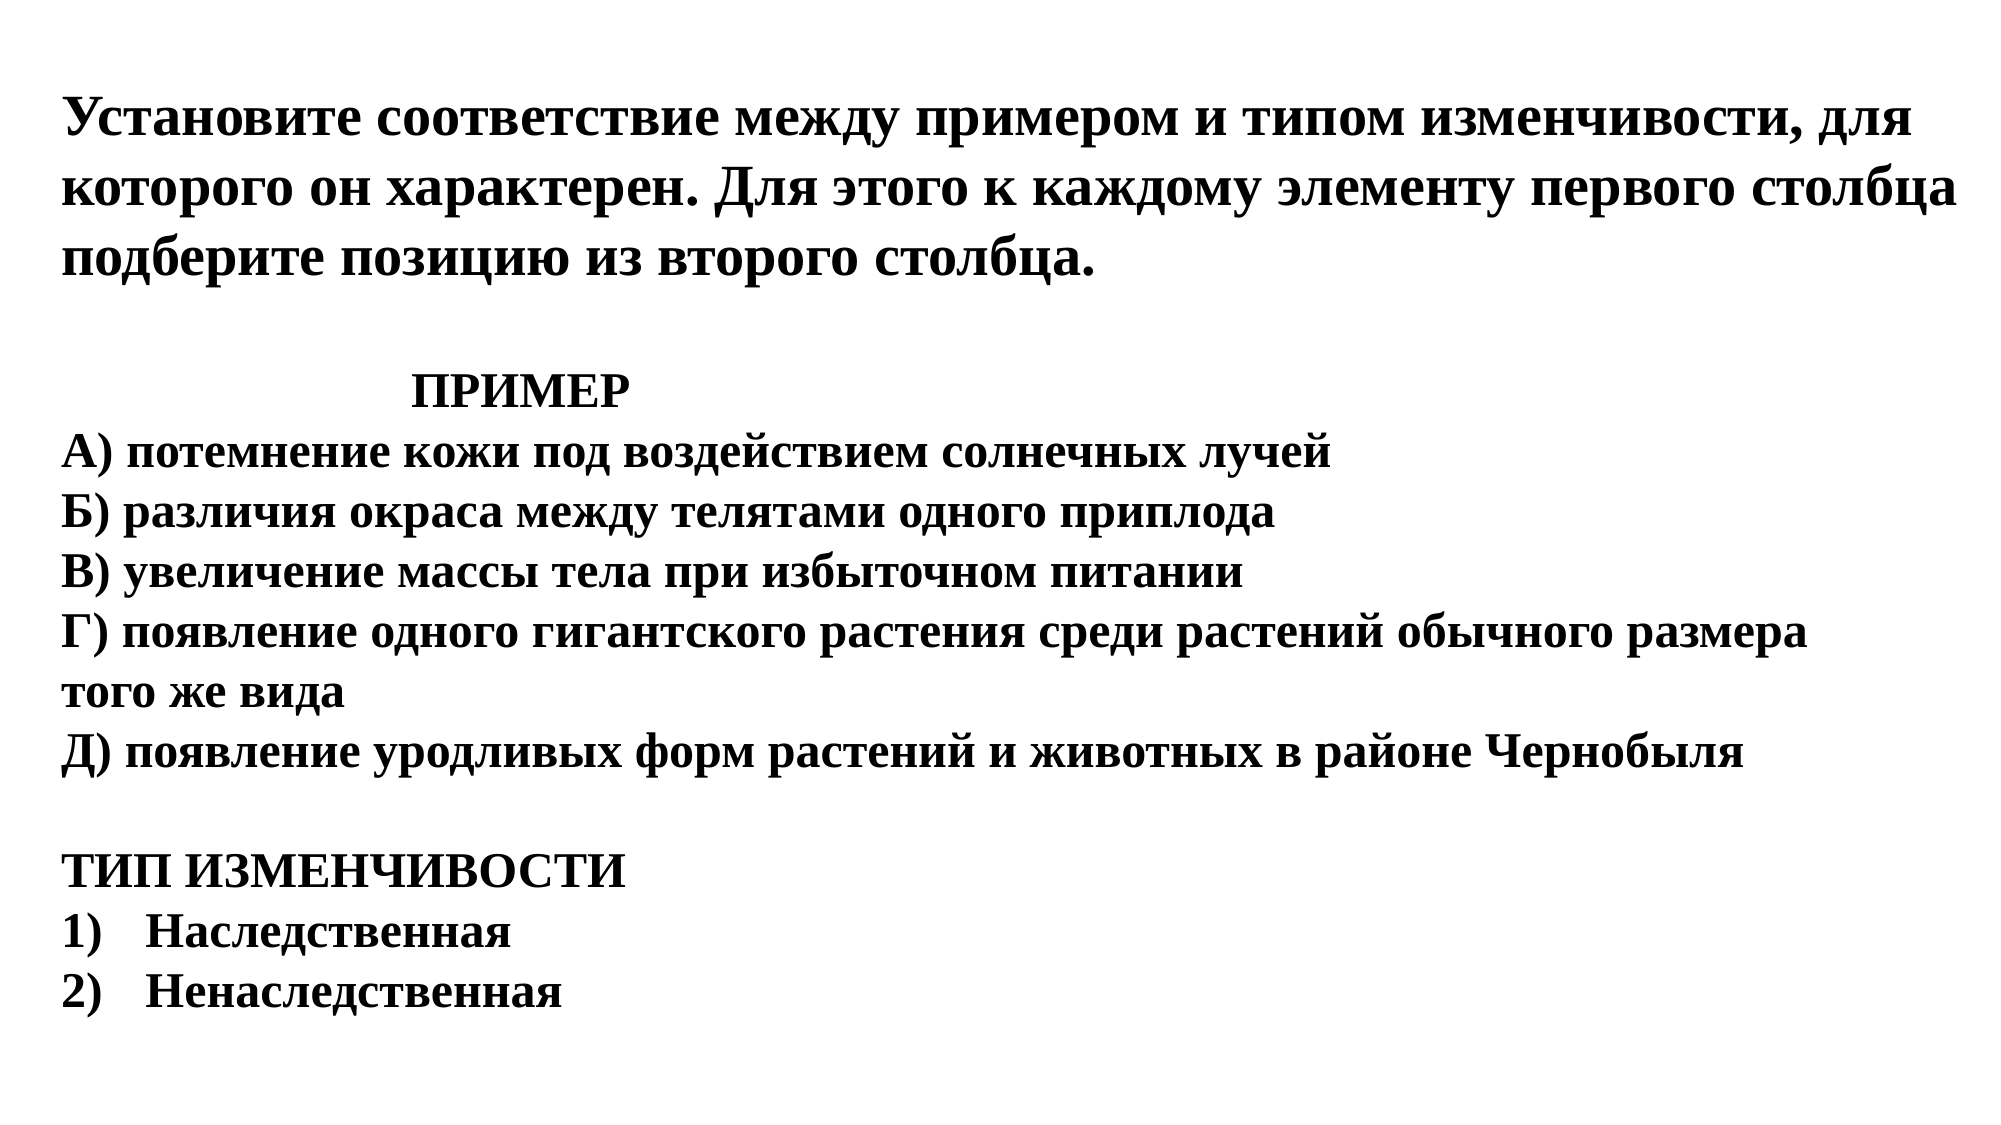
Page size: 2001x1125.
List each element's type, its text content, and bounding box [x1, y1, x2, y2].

text_box Установите соответствие между примером и типом изменчивости, для которого он характерен. Для этого к каждому элементу первого столбца подберите позицию из второго столбца. ПРИМЕР A) потемнение кожи под воздействием солнечных лучей Б) различия окраса между телятами одного приплода В) увеличение массы тела при избыточном питании Г) появление одного гигантского растения среди растений обычного размера того же вида Д) появление уродливых форм растений и животных в районе Чернобыля ТИП ИЗМЕНЧИВОСТИ Наследственная Ненаследственная [46, 0, 2000, 1025]
